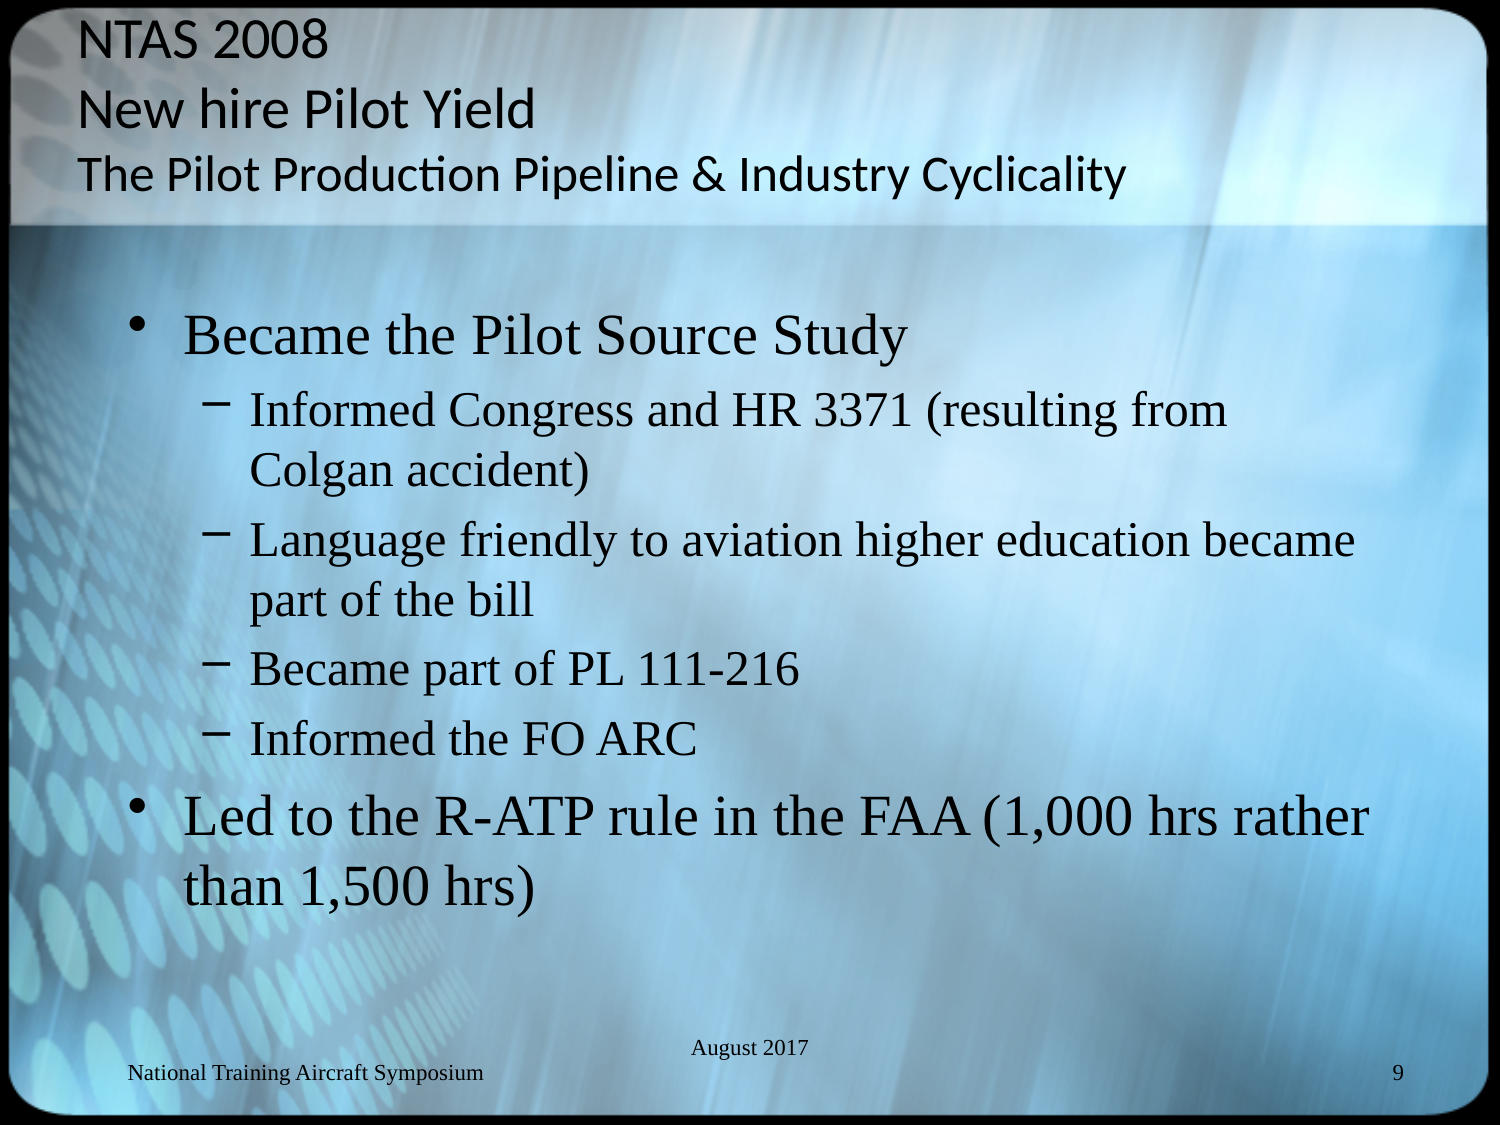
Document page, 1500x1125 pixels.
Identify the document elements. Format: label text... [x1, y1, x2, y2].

slide_number National Training Aircraft Symposium [112, 1049, 512, 1101]
picture [0, 0, 1500, 1125]
slide_number 9 [1074, 1049, 1426, 1101]
list Became the Pilot Source Study Informed Congress and HR 3371 (resulting from Colgan accident) Language friendly to aviation higher education became part of the bill Became part of PL 111-216 Informed the FO ARC Led to the R-ATP rule in the FAA (1,000 hrs rather than 1,500 hrs) [112, 288, 1388, 964]
footer August 2017 [512, 1024, 988, 1101]
text_box NTAS 2008 New hire Pilot Yield The Pilot Production Pipeline & Industry Cyclicality [77, 51, 1236, 202]
